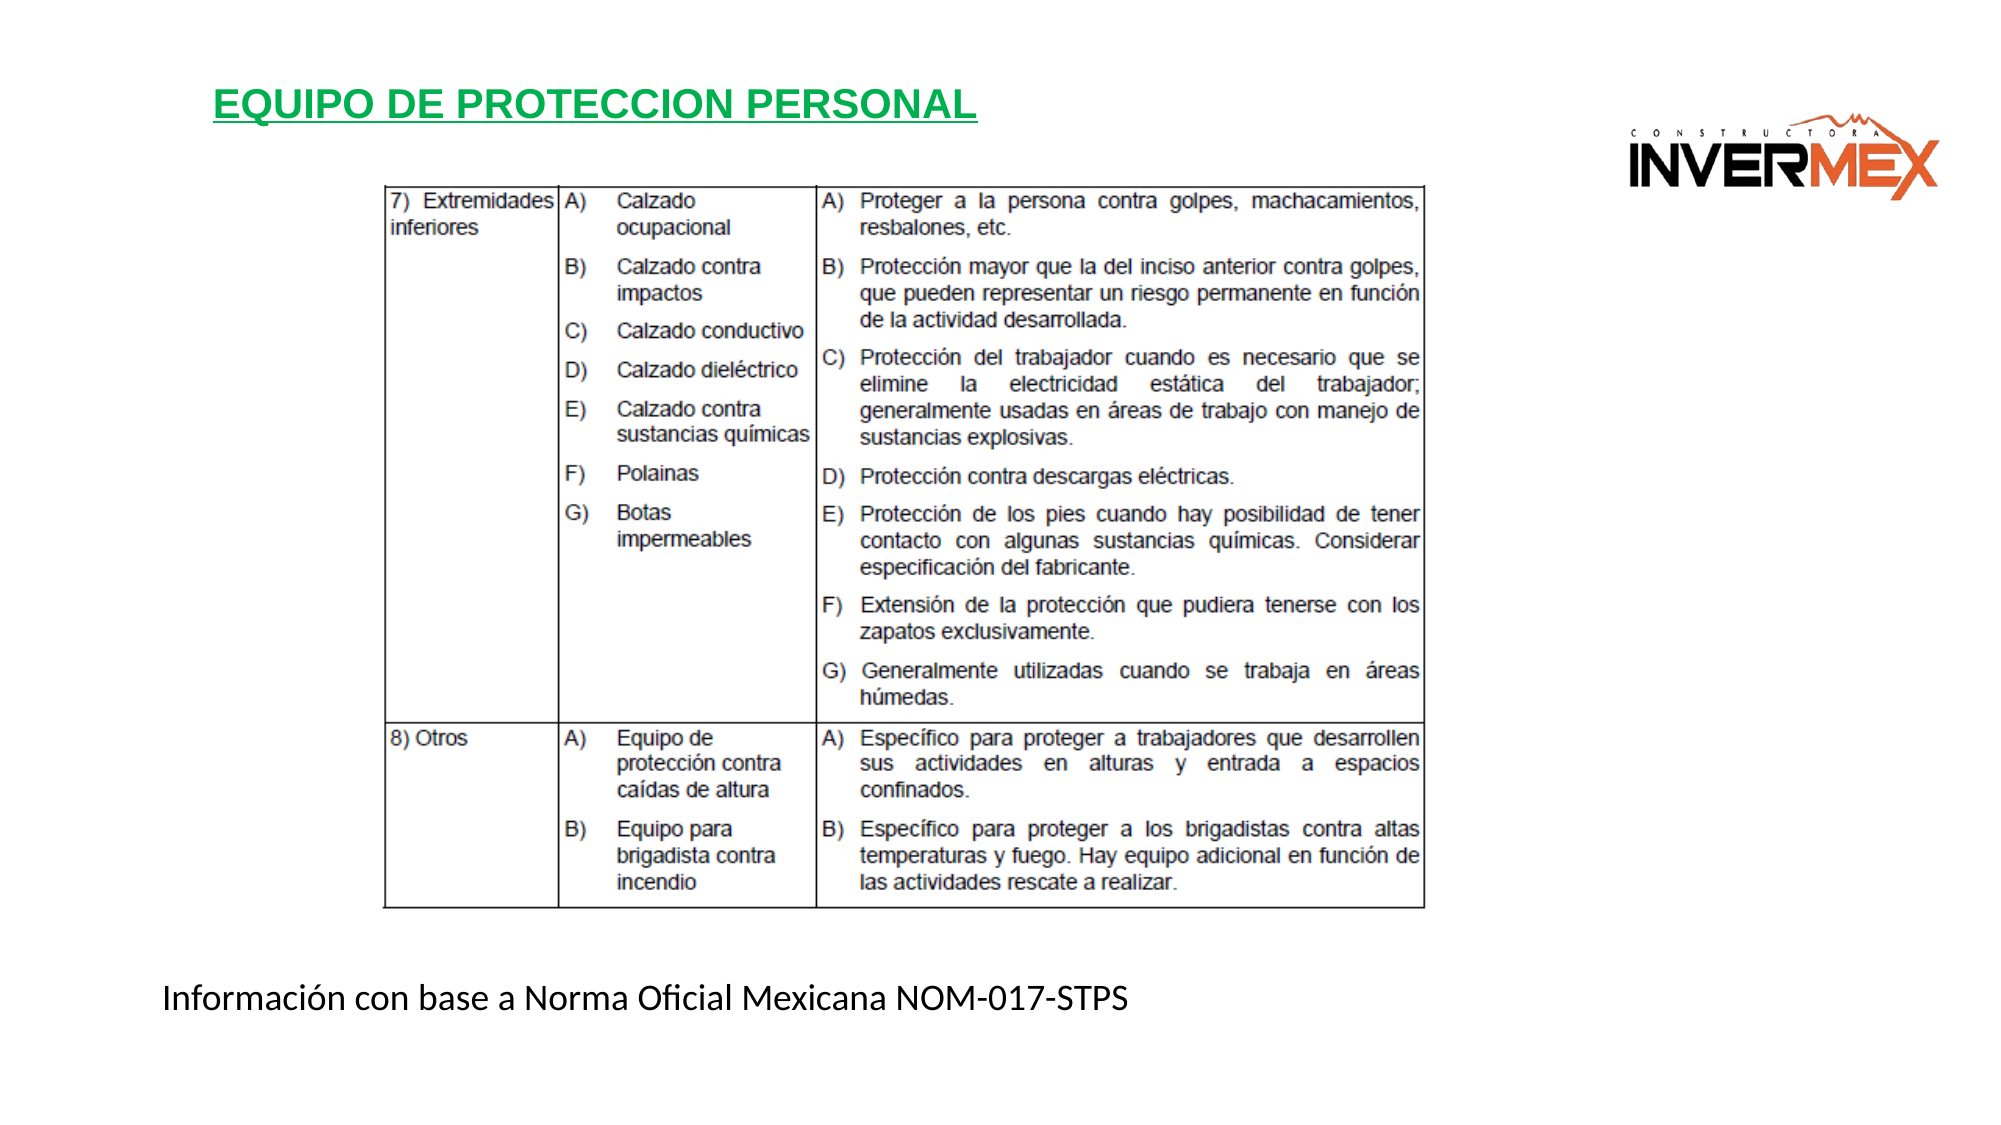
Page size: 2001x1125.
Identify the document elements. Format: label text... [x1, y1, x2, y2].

picture [1592, 77, 1964, 242]
text_box EQUIPO DE PROTECCION PERSONAL [25, 69, 1166, 135]
picture [379, 185, 1430, 915]
text_box Información con base a Norma Oficial Mexicana NOM-017-STPS [147, 965, 1465, 1025]
